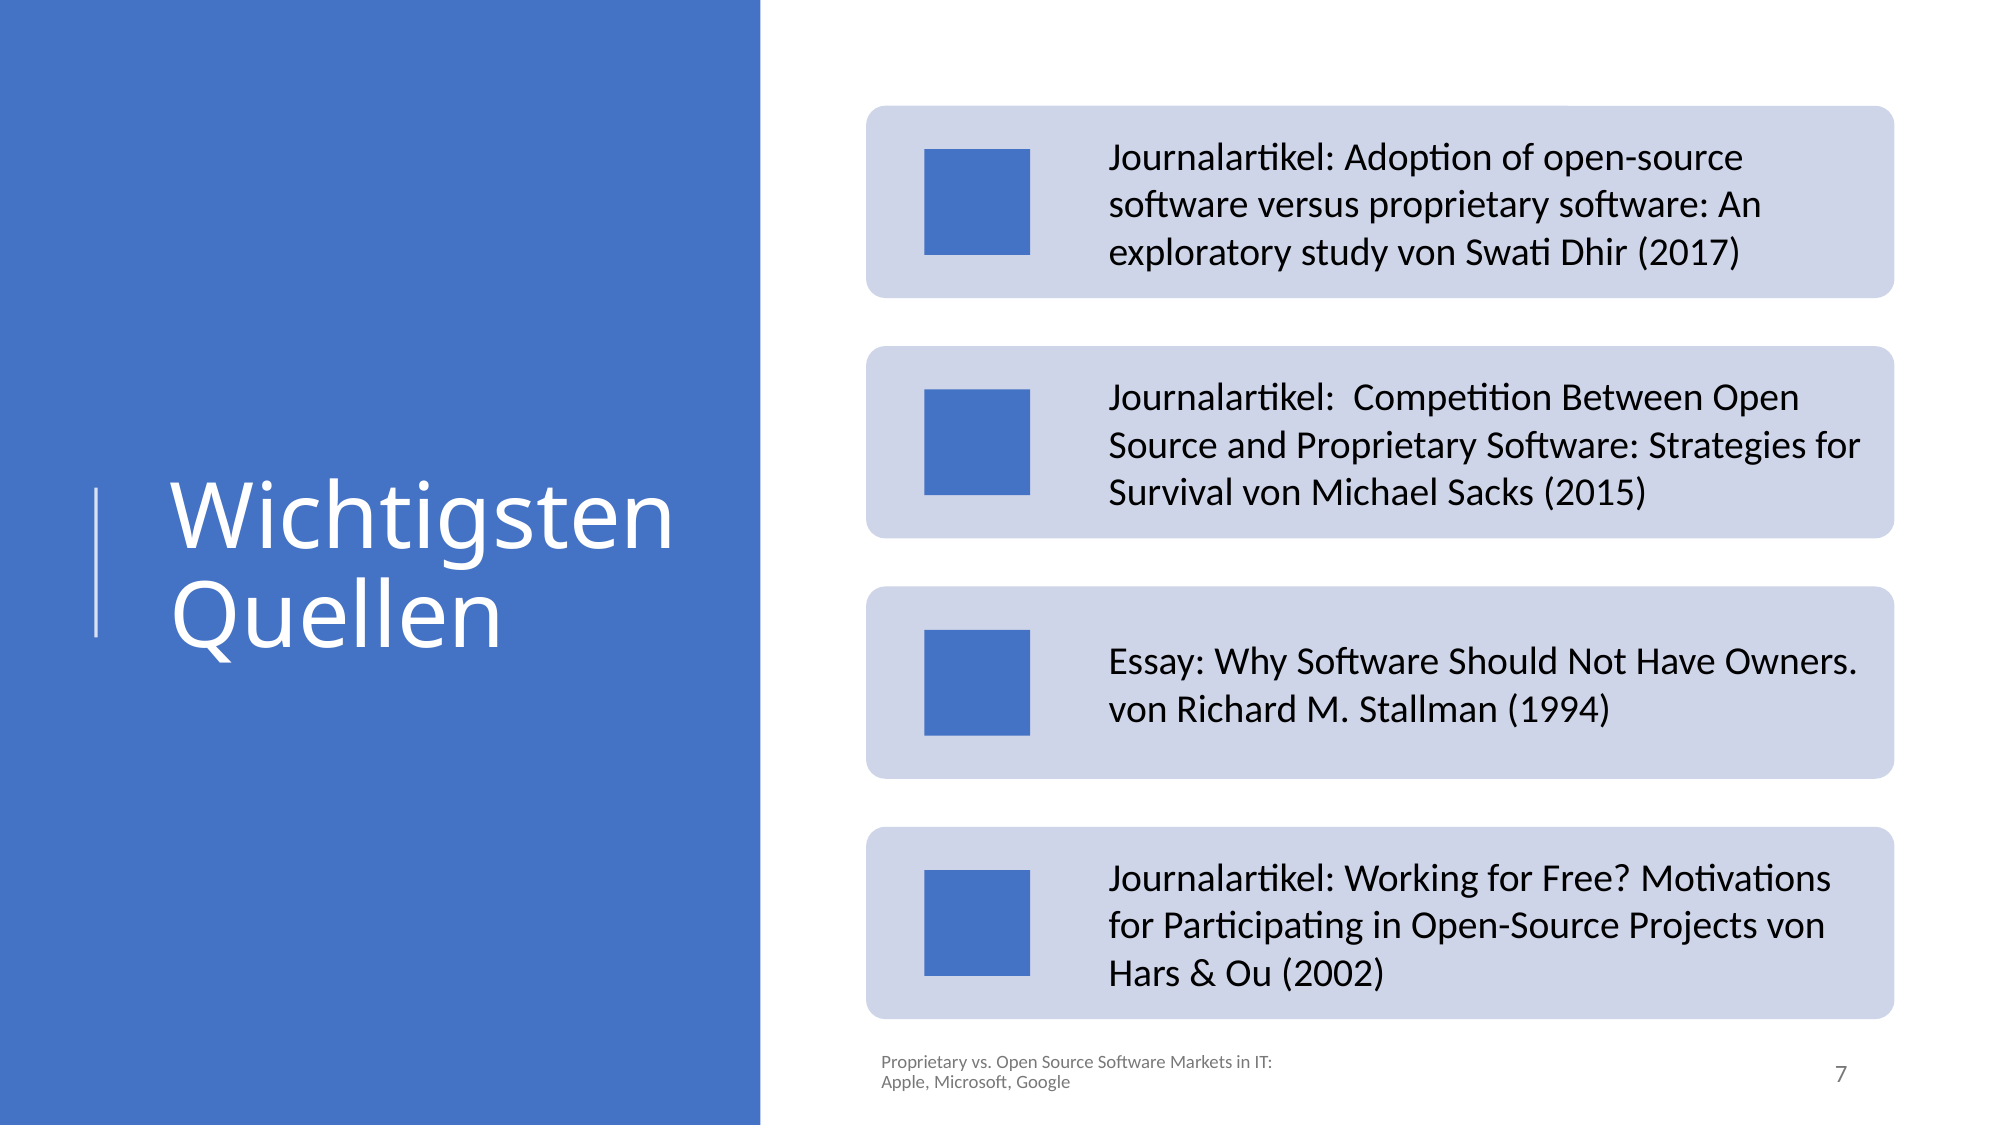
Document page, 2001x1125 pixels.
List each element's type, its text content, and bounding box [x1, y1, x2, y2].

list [866, 105, 1895, 1020]
title Wichtigsten Quellen [154, 116, 708, 1020]
footer Proprietary vs. Open Source Software Markets in IT: Apple, Microsoft, Google [866, 1042, 1338, 1103]
text_box [0, 0, 761, 1125]
slide_number 7 [1412, 1042, 1863, 1103]
